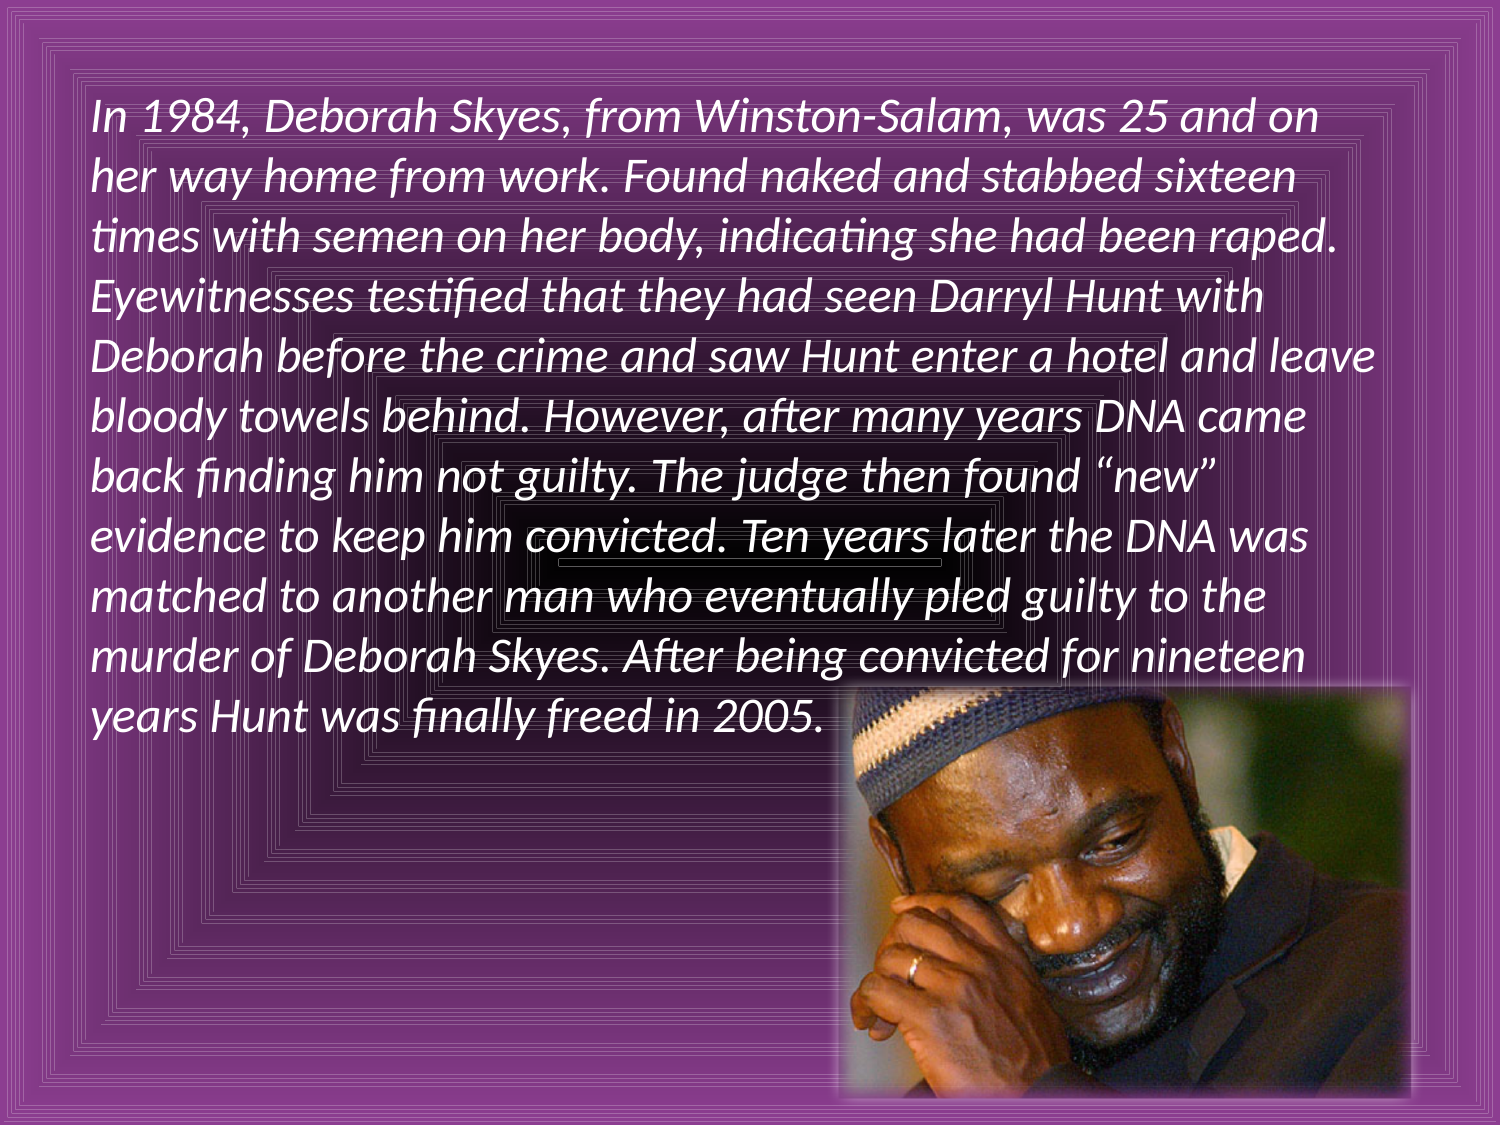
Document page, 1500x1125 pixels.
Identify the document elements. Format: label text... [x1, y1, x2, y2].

picture [824, 673, 1424, 1112]
text_box In 1984, Deborah Skyes, from Winston-Salam, was 25 and on her way home from work. Found naked and stabbed sixteen times with semen on her body, indicating she had been raped. Eyewitnesses testified that they had seen Darryl Hunt with Deborah before the crime and saw Hunt enter a hotel and leave bloody towels behind. However, after many years DNA came back finding him not guilty. The judge then found “new” evidence to keep him convicted. Ten years later the DNA was matched to another man who eventually pled guilty to the murder of Deborah Skyes. After being convicted for nineteen years Hunt was finally freed in 2005. [75, 74, 1400, 750]
